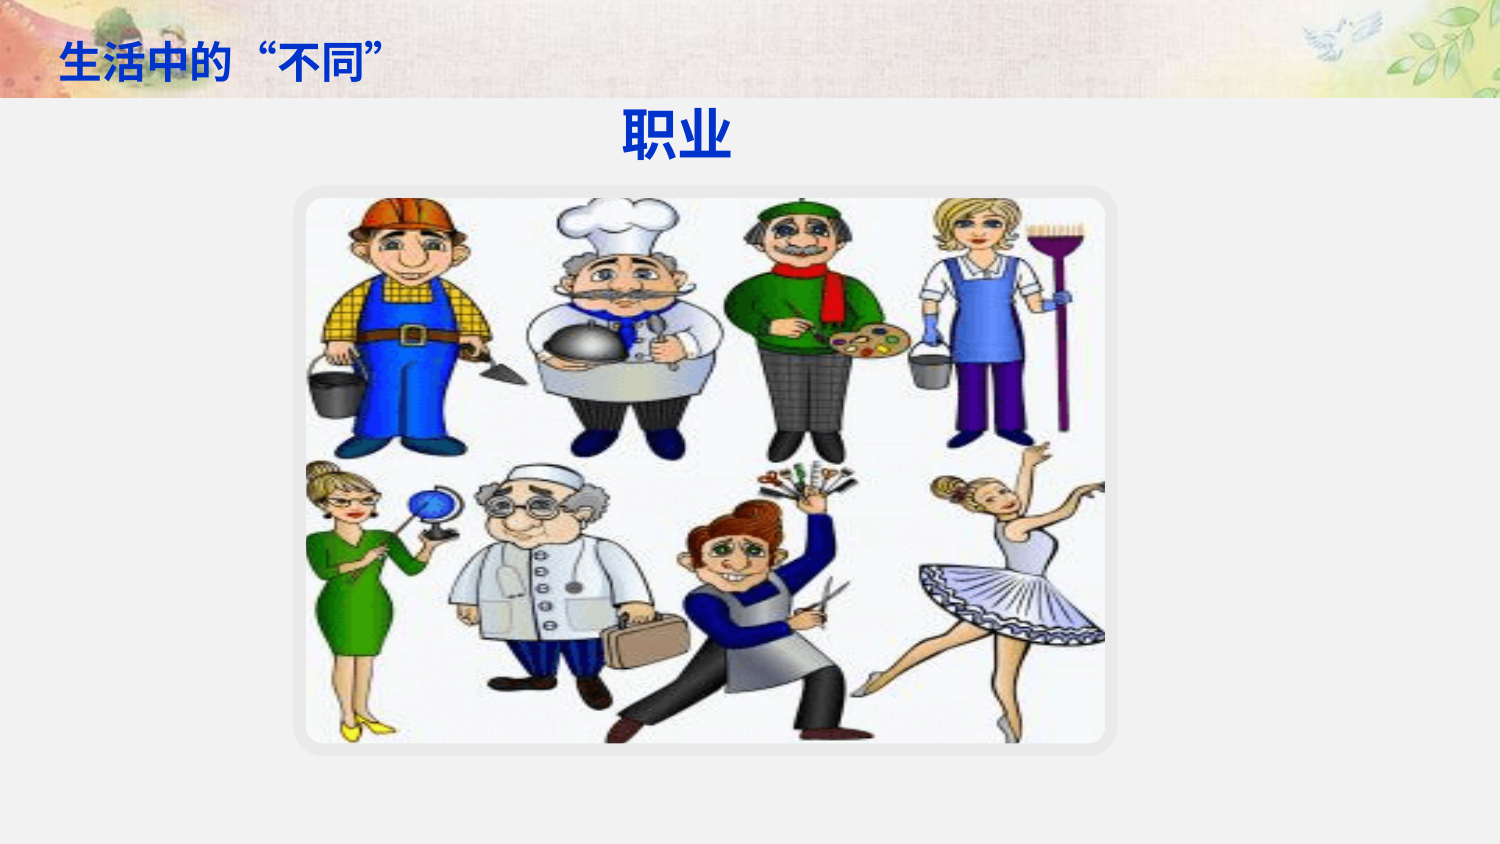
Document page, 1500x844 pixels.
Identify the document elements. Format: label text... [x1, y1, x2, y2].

picture [0, 0, 1500, 98]
picture [299, 191, 1112, 750]
text_box 职业 [610, 93, 797, 172]
text_box 生活中的“不同” [47, 28, 424, 93]
